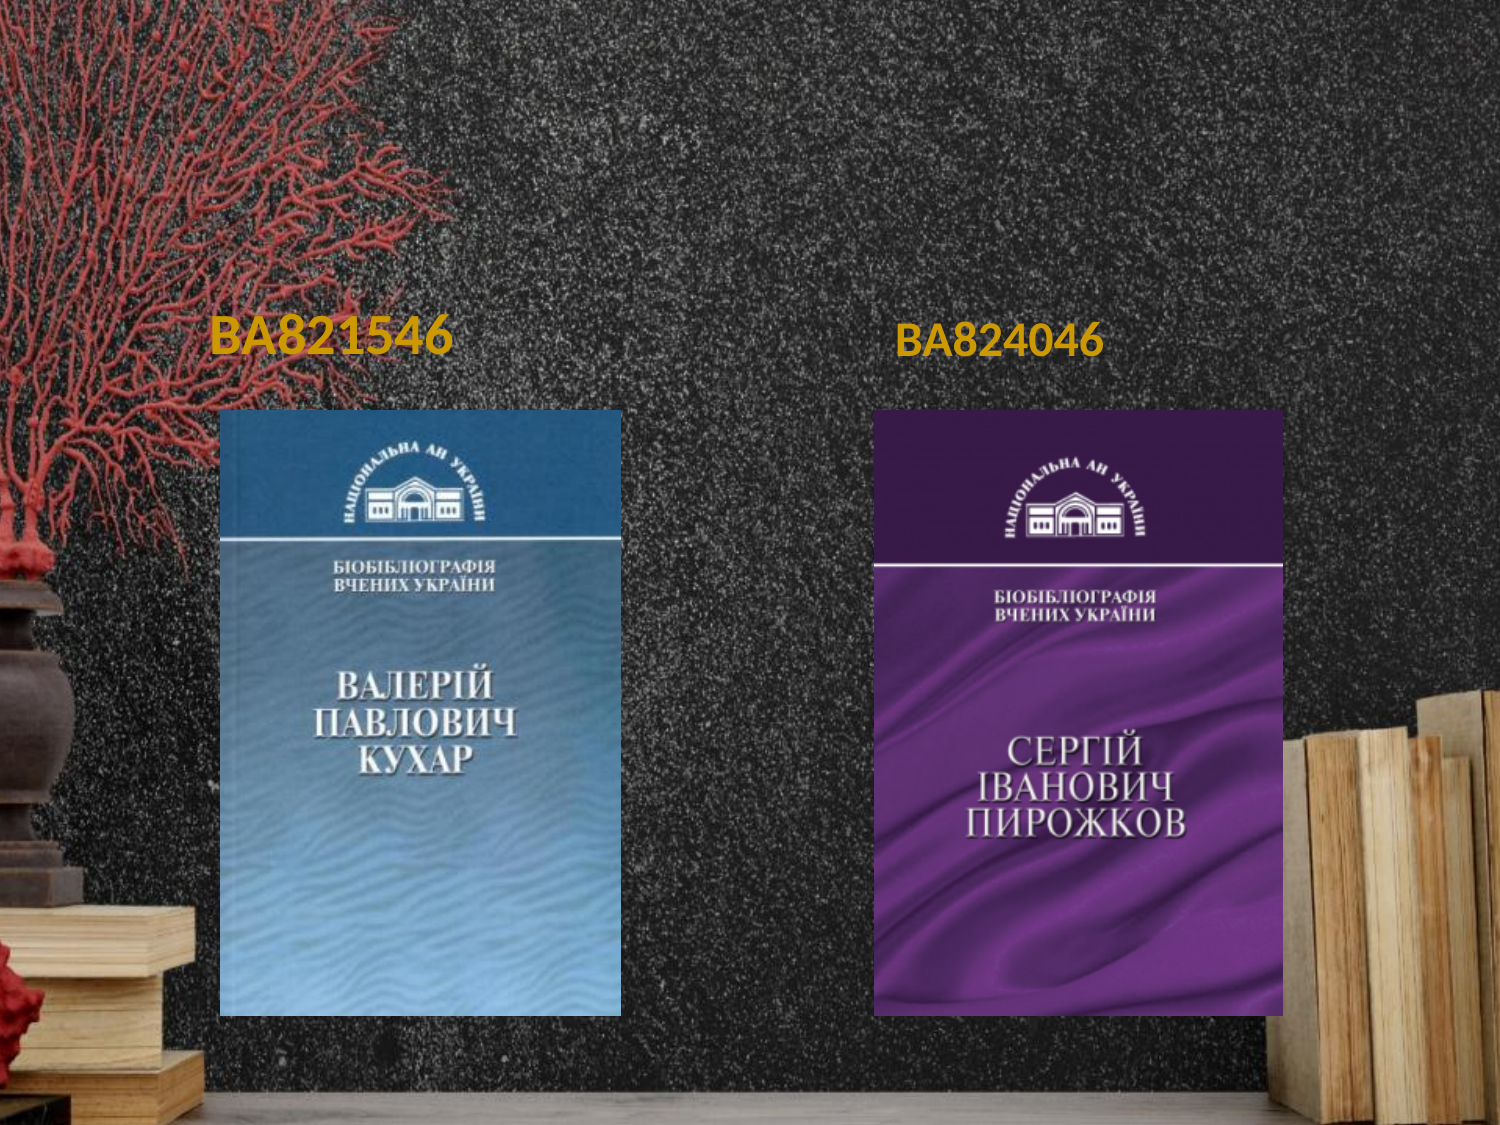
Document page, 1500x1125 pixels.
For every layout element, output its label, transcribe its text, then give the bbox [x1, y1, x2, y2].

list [874, 410, 1283, 1016]
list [220, 410, 621, 1016]
picture [0, 0, 1500, 1125]
list ВА824046 [879, 251, 1425, 375]
list ВА821546 [194, 251, 738, 375]
